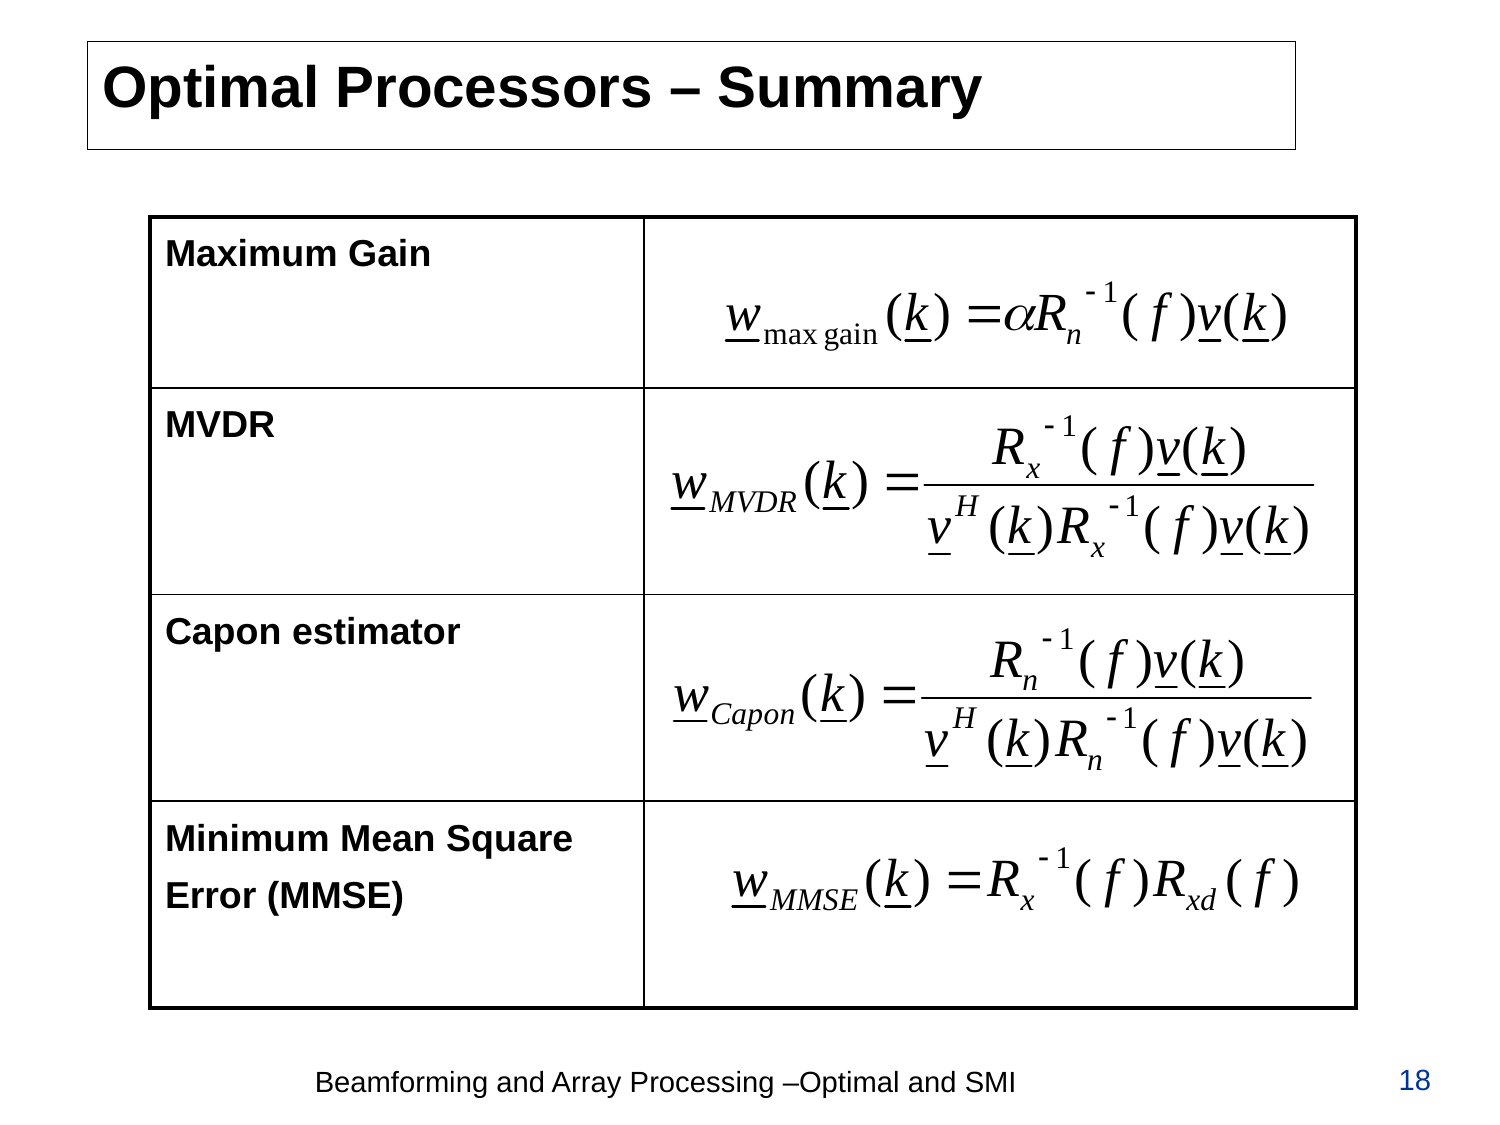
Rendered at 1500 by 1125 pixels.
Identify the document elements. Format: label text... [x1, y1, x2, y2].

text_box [664, 612, 1321, 784]
table_cell MVDR [152, 389, 643, 594]
table_cell [645, 595, 1354, 800]
table_header [645, 219, 1354, 387]
table_cell Minimum Mean Square Error (MMSE) [152, 802, 643, 1006]
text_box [662, 399, 1323, 571]
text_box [716, 267, 1297, 363]
slide_number 18 [1207, 1055, 1447, 1102]
table_cell [645, 802, 1354, 1006]
title Optimal Processors – Summary [87, 41, 1296, 150]
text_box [723, 833, 1312, 924]
table_header Maximum Gain [152, 219, 643, 387]
table_cell [645, 389, 1354, 594]
table_cell Capon estimator [152, 595, 643, 800]
